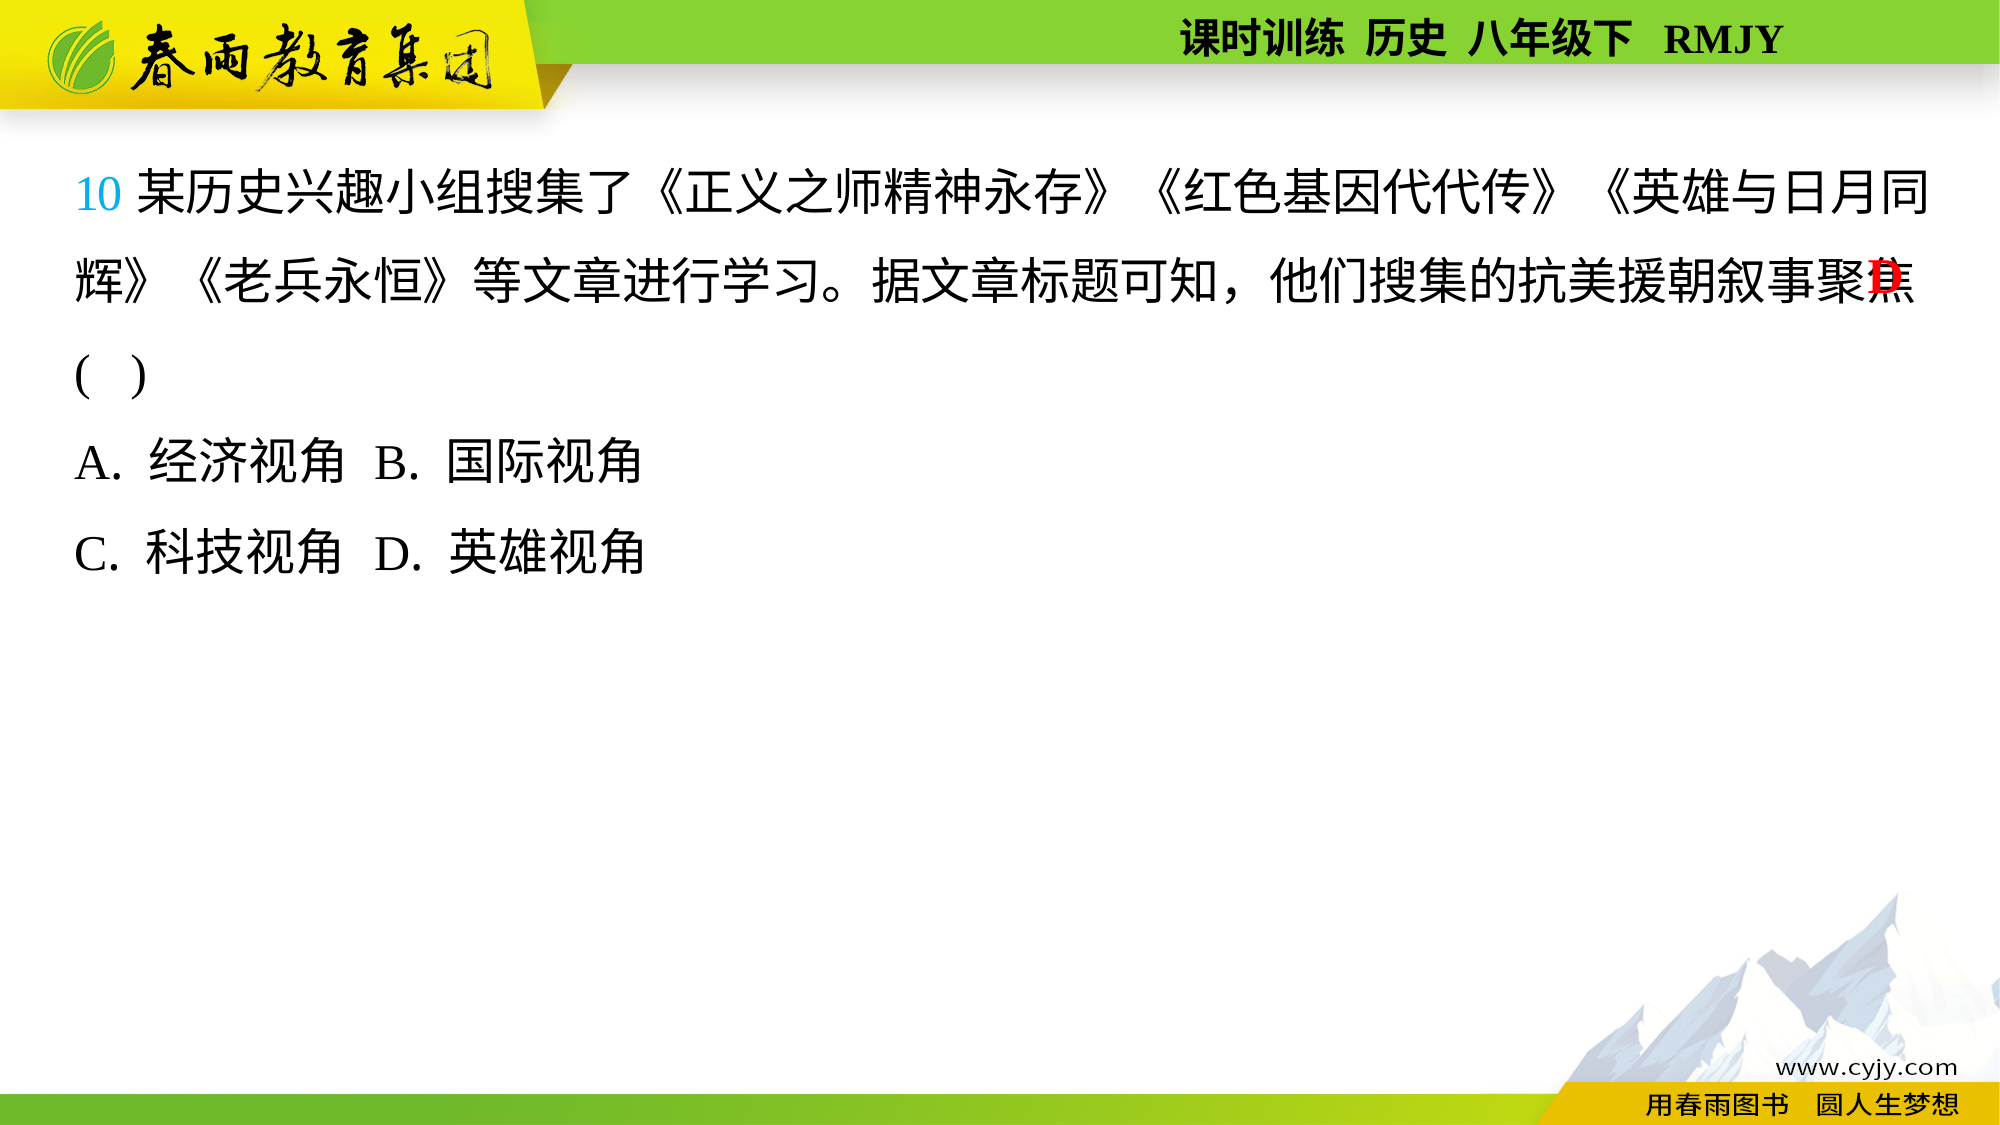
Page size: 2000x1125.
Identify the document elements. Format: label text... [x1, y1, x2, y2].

picture [0, 0, 2000, 1125]
text_box D [1852, 235, 1919, 311]
list 10某历史兴趣小组搜集了《正义之师精神永存》《红色基因代代传》《英雄与日月同辉》《老兵永恒》等文章进行学习。据文章标题可知，他们搜集的抗美援朝叙事聚焦( ) A. 经济视角 B. 国际视角 C. 科技视角 D. 英雄视角 [59, 122, 1944, 502]
